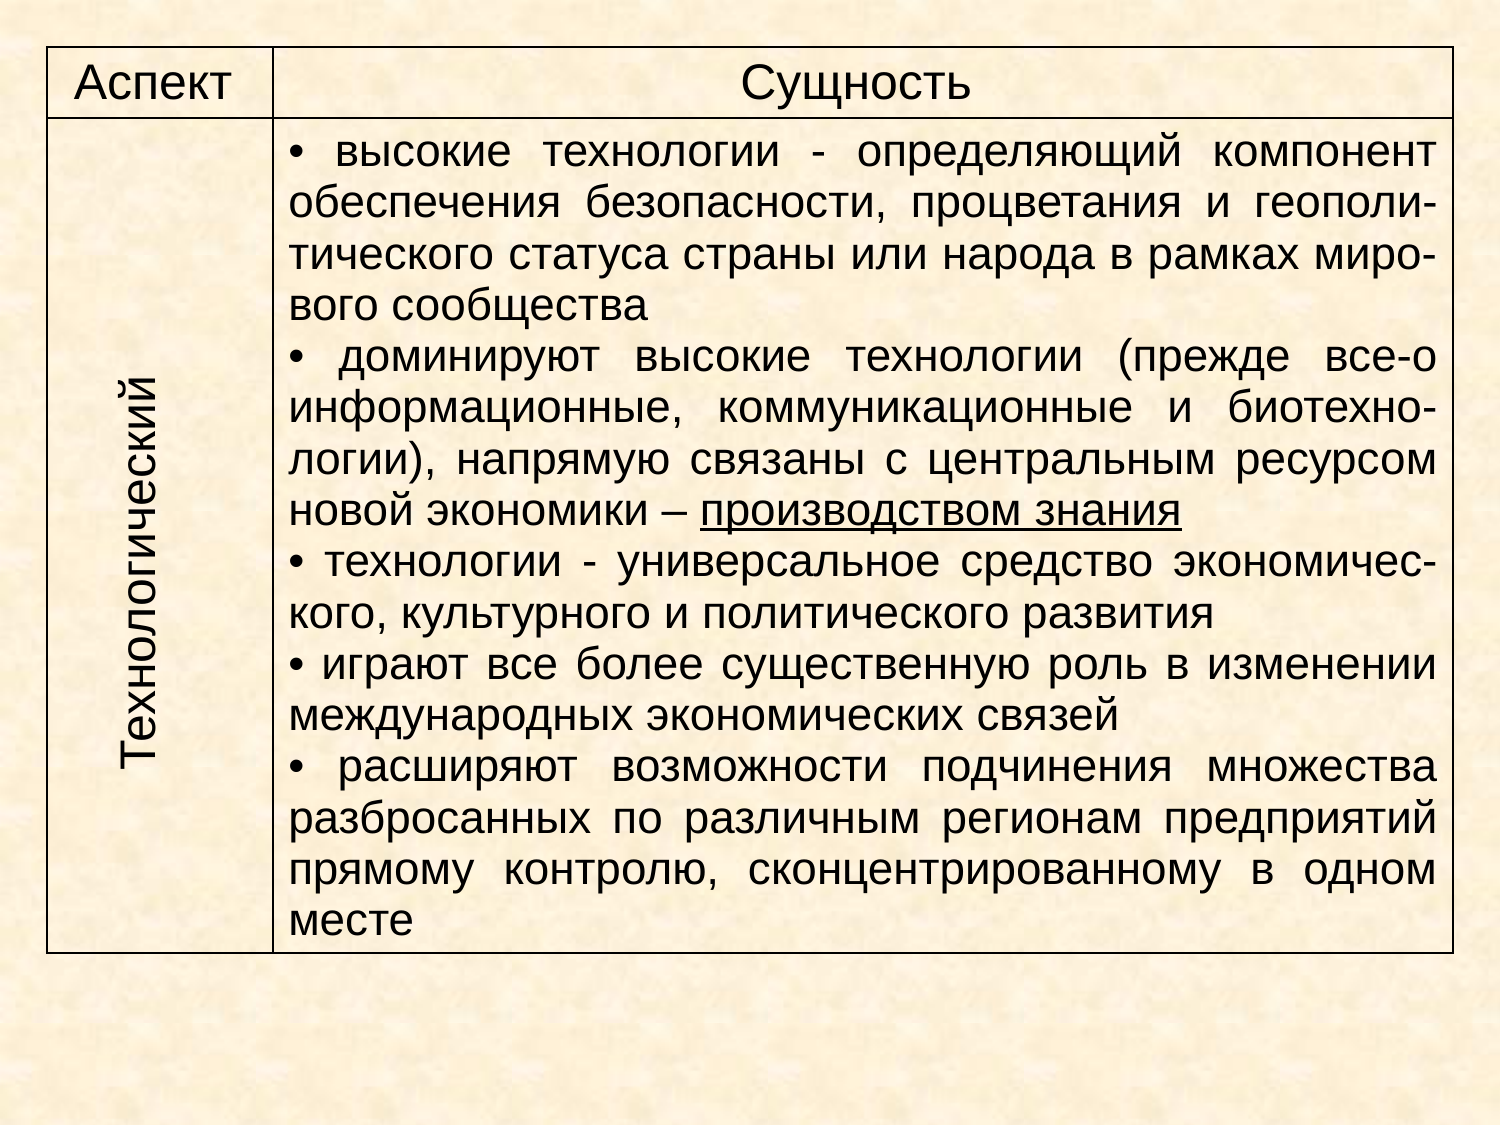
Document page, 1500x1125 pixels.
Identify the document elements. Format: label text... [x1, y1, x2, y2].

picture [0, 0, 1500, 1125]
table_header Сущность [274, 48, 1452, 117]
table_cell высокие технологии - определяющий компонент обеспечения безопасности, процветания и геополи-тического статуса страны или народа в рамках миро-вого сообщества доминируют высокие технологии (прежде все-о информационные, коммуникационные и биотехно-логии), напрямую связаны с центральным ресурсом новой экономики – производством знания технологии - универсальное средство экономичес-кого, культурного и политического развития играют все более существенную роль в изменении международных экономических связей расширяют возможности подчинения множества разбросанных по различным регионам предприятий прямому контролю, сконцентрированному в одном месте [274, 119, 1452, 952]
table_cell Технологический [48, 119, 272, 952]
table_header Аспект [48, 48, 272, 117]
